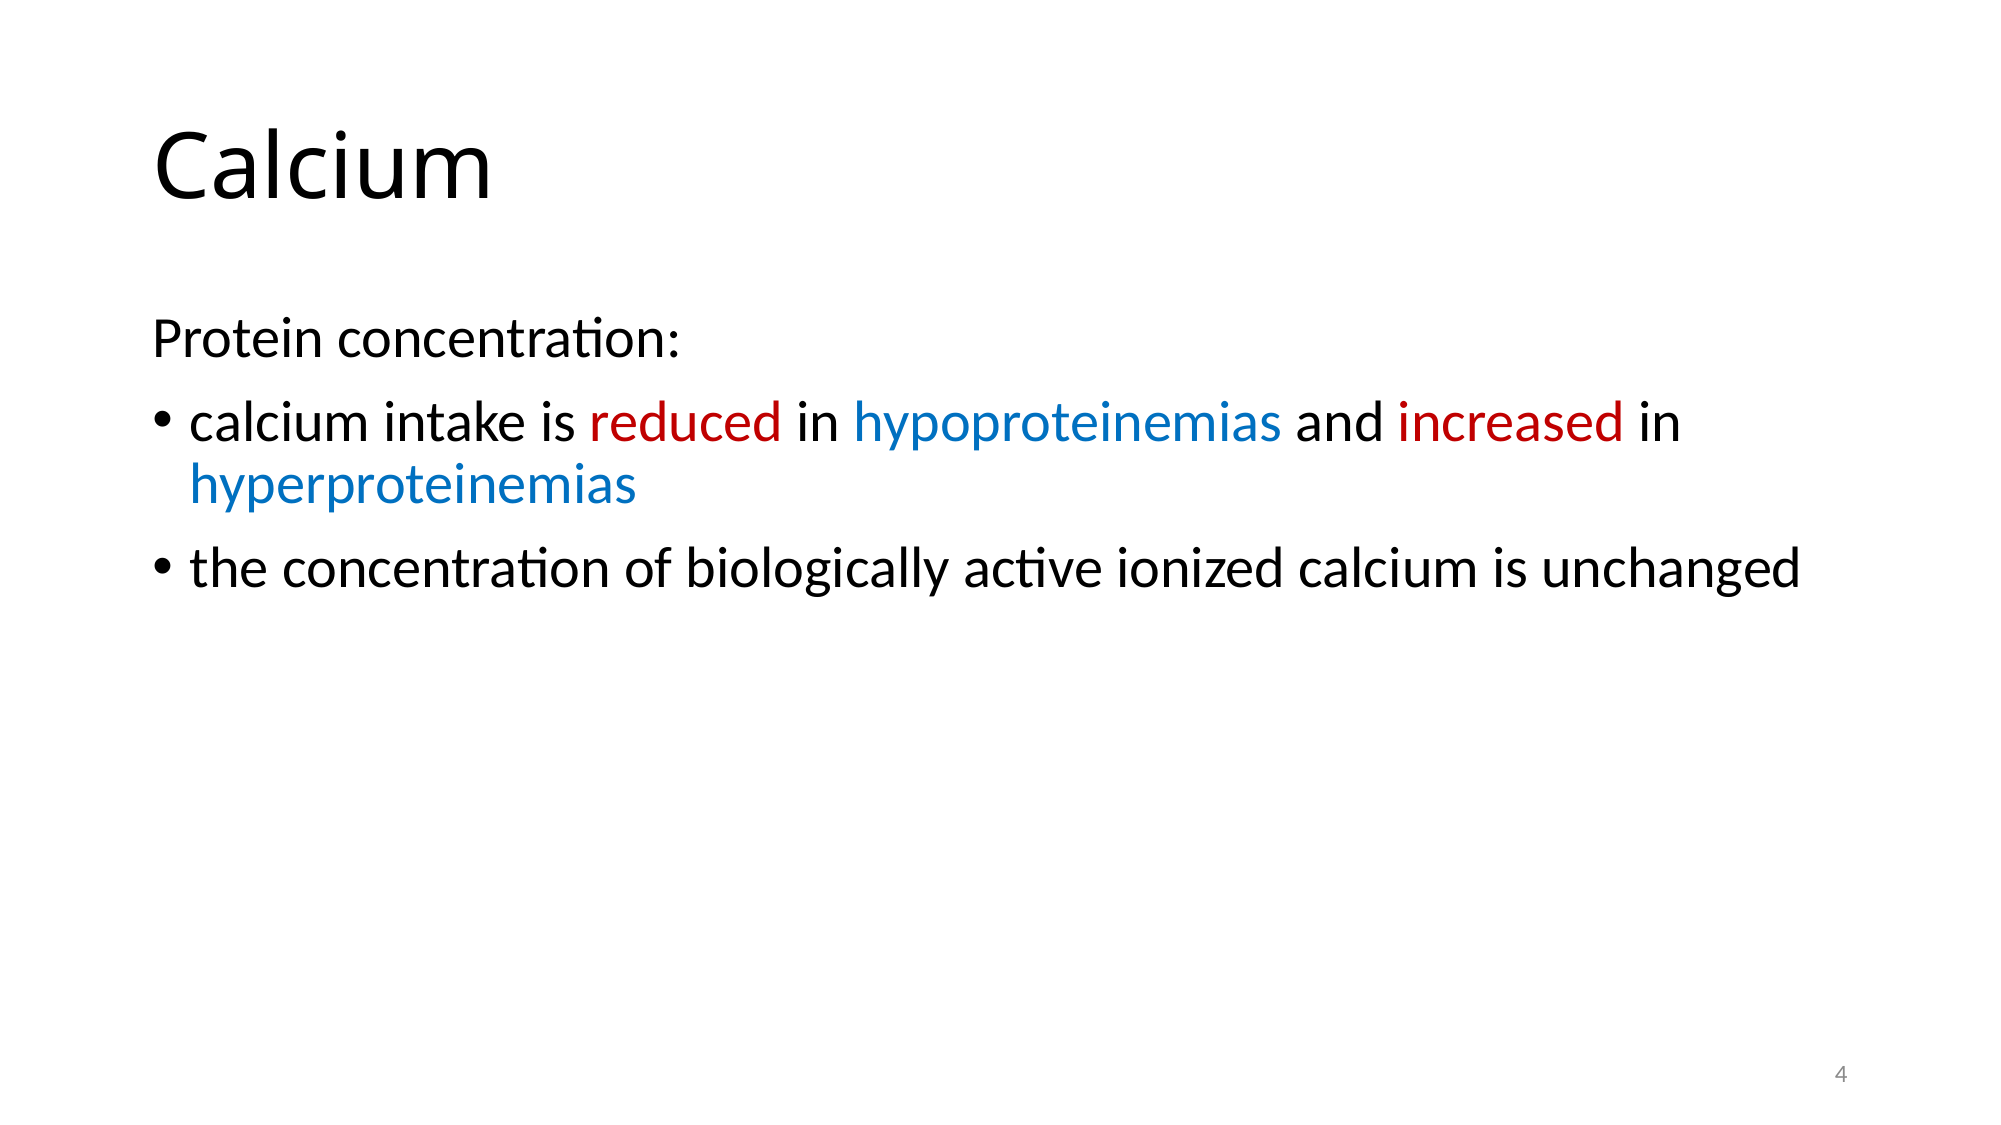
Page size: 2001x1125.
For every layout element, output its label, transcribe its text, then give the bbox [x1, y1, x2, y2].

title Calcium [137, 59, 1863, 278]
slide_number 4 [1412, 1042, 1863, 1103]
list Protein concentration: calcium intake is reduced in hypoproteinemias and increased in hyperproteinemias the concentration of biologically active ionized calcium is unchanged [137, 299, 1863, 1014]
